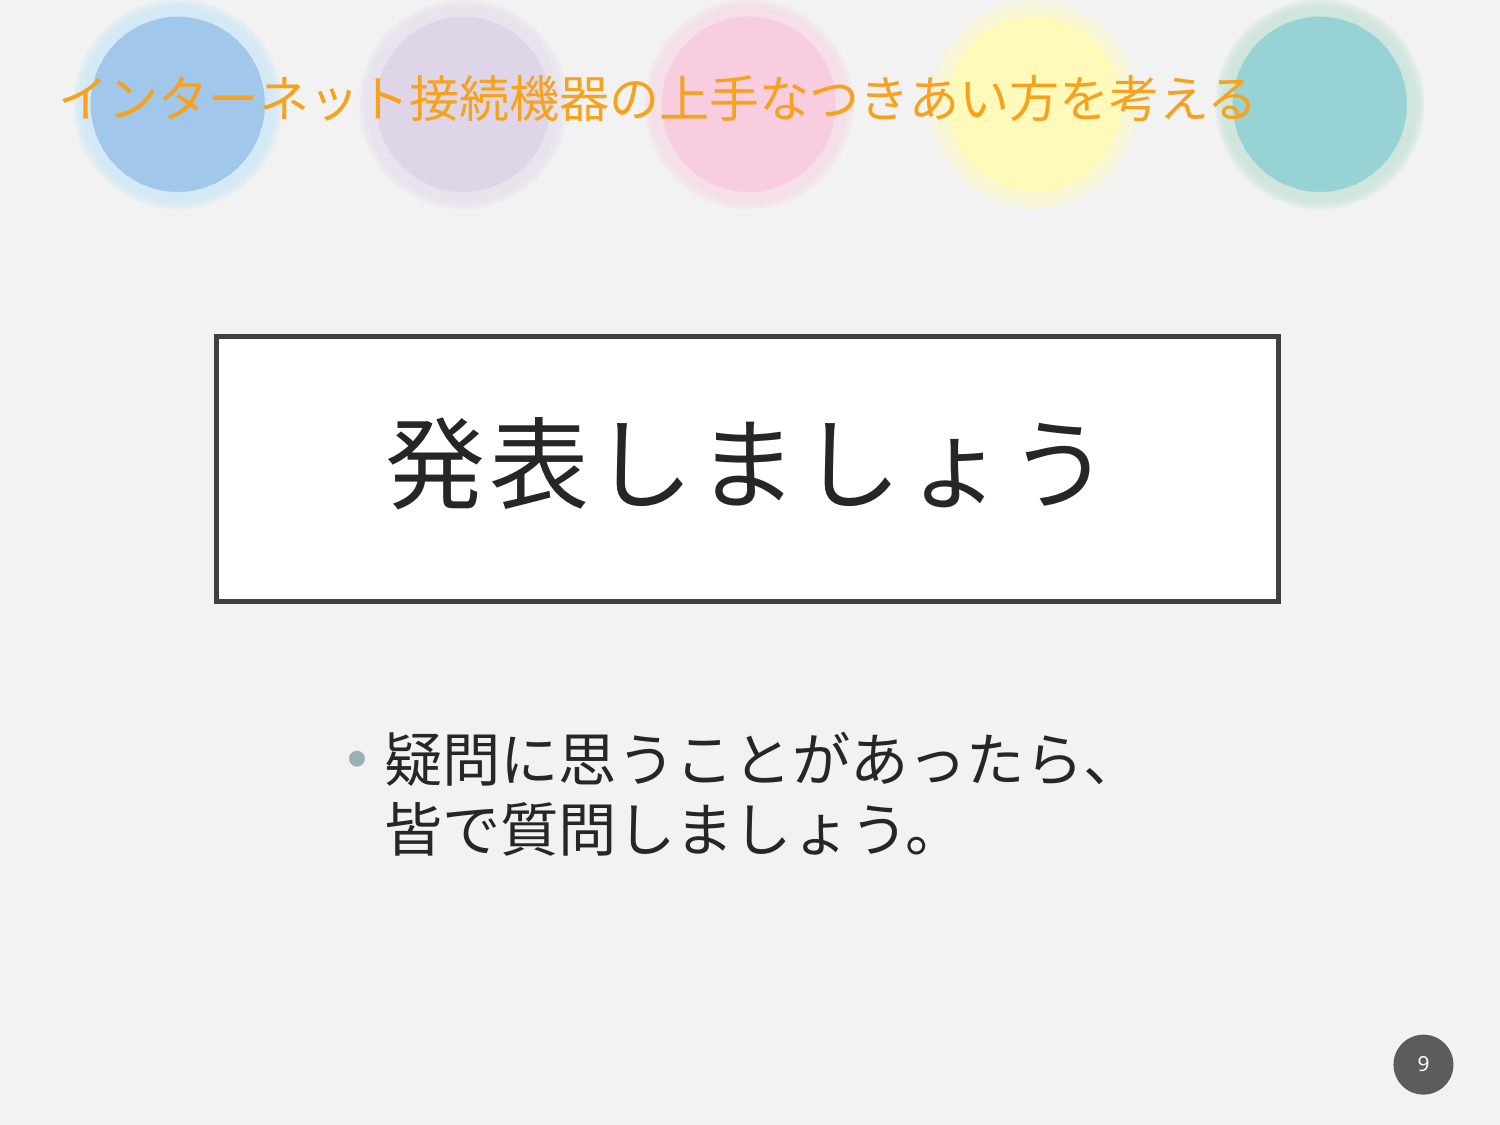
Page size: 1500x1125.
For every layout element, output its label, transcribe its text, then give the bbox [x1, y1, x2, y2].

title 発表しましょう [214, 334, 1281, 604]
picture [73, 0, 1424, 209]
list 疑問に思うことがあったら、 皆で質問しましょう。 [331, 716, 1171, 892]
slide_number 9 [1393, 1034, 1454, 1095]
